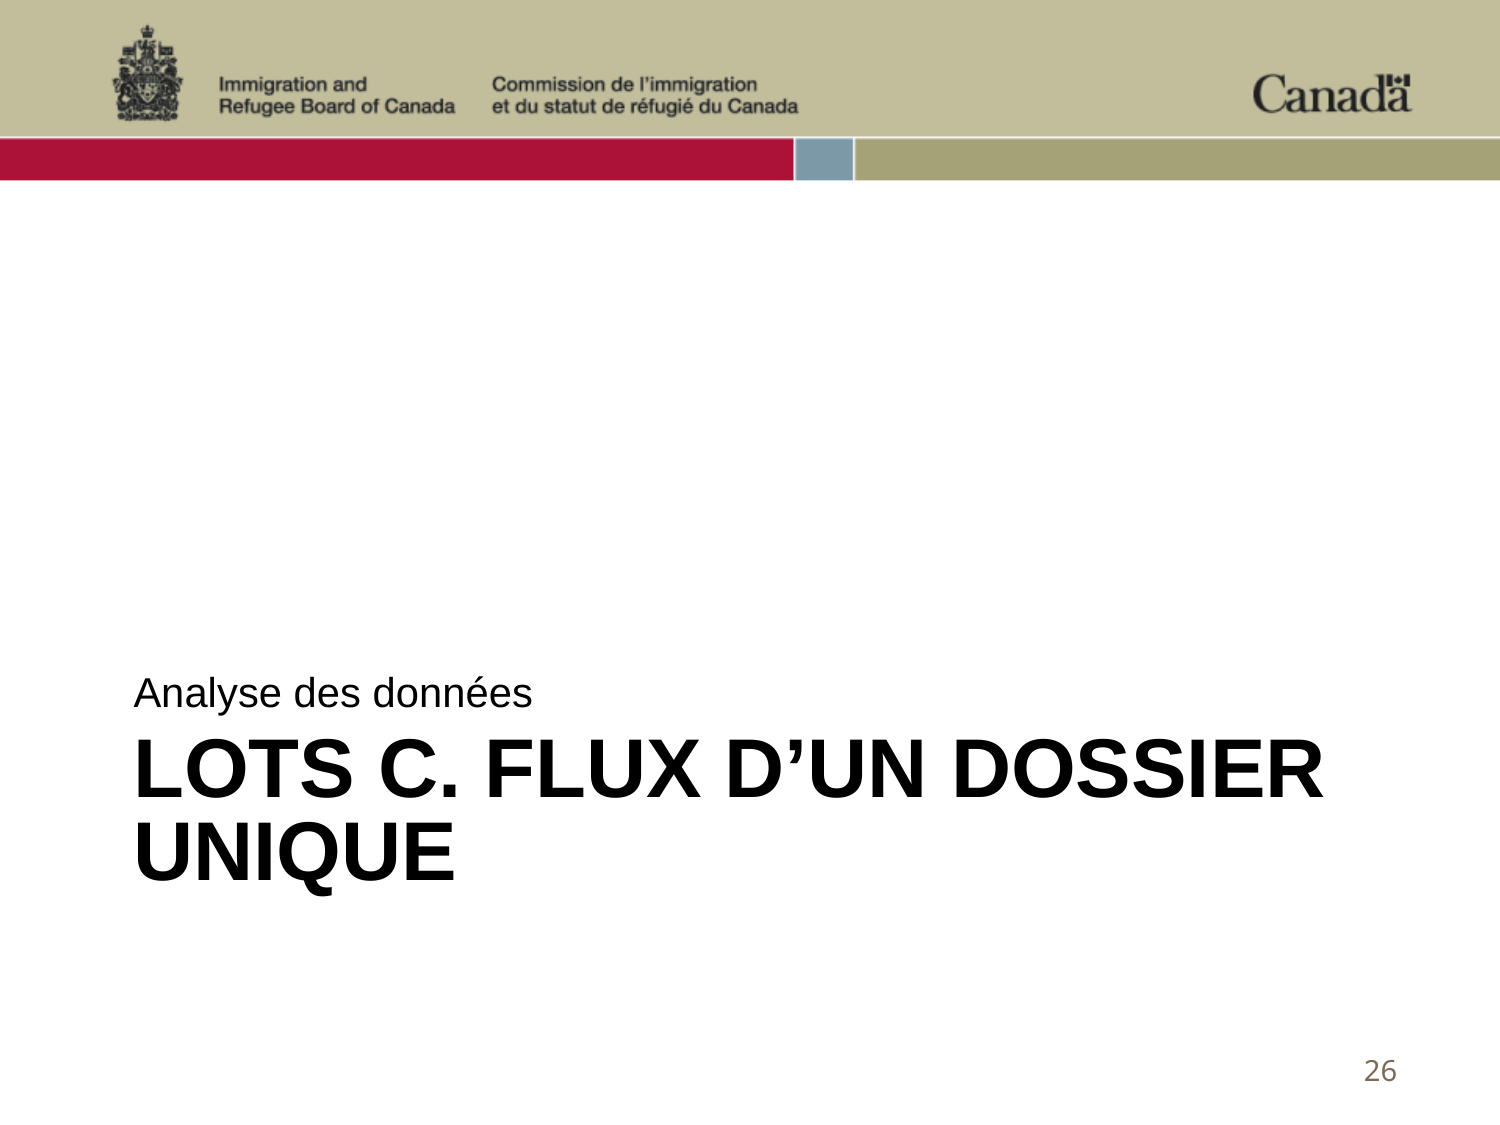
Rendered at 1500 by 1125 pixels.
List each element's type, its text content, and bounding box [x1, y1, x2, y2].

picture [0, 0, 1500, 1125]
title LOTS C. FLUX D’UN DOSSIER UNIQUE [118, 723, 1394, 947]
list Analyse des données [118, 476, 1394, 723]
slide_number 26 [1099, 1024, 1413, 1101]
